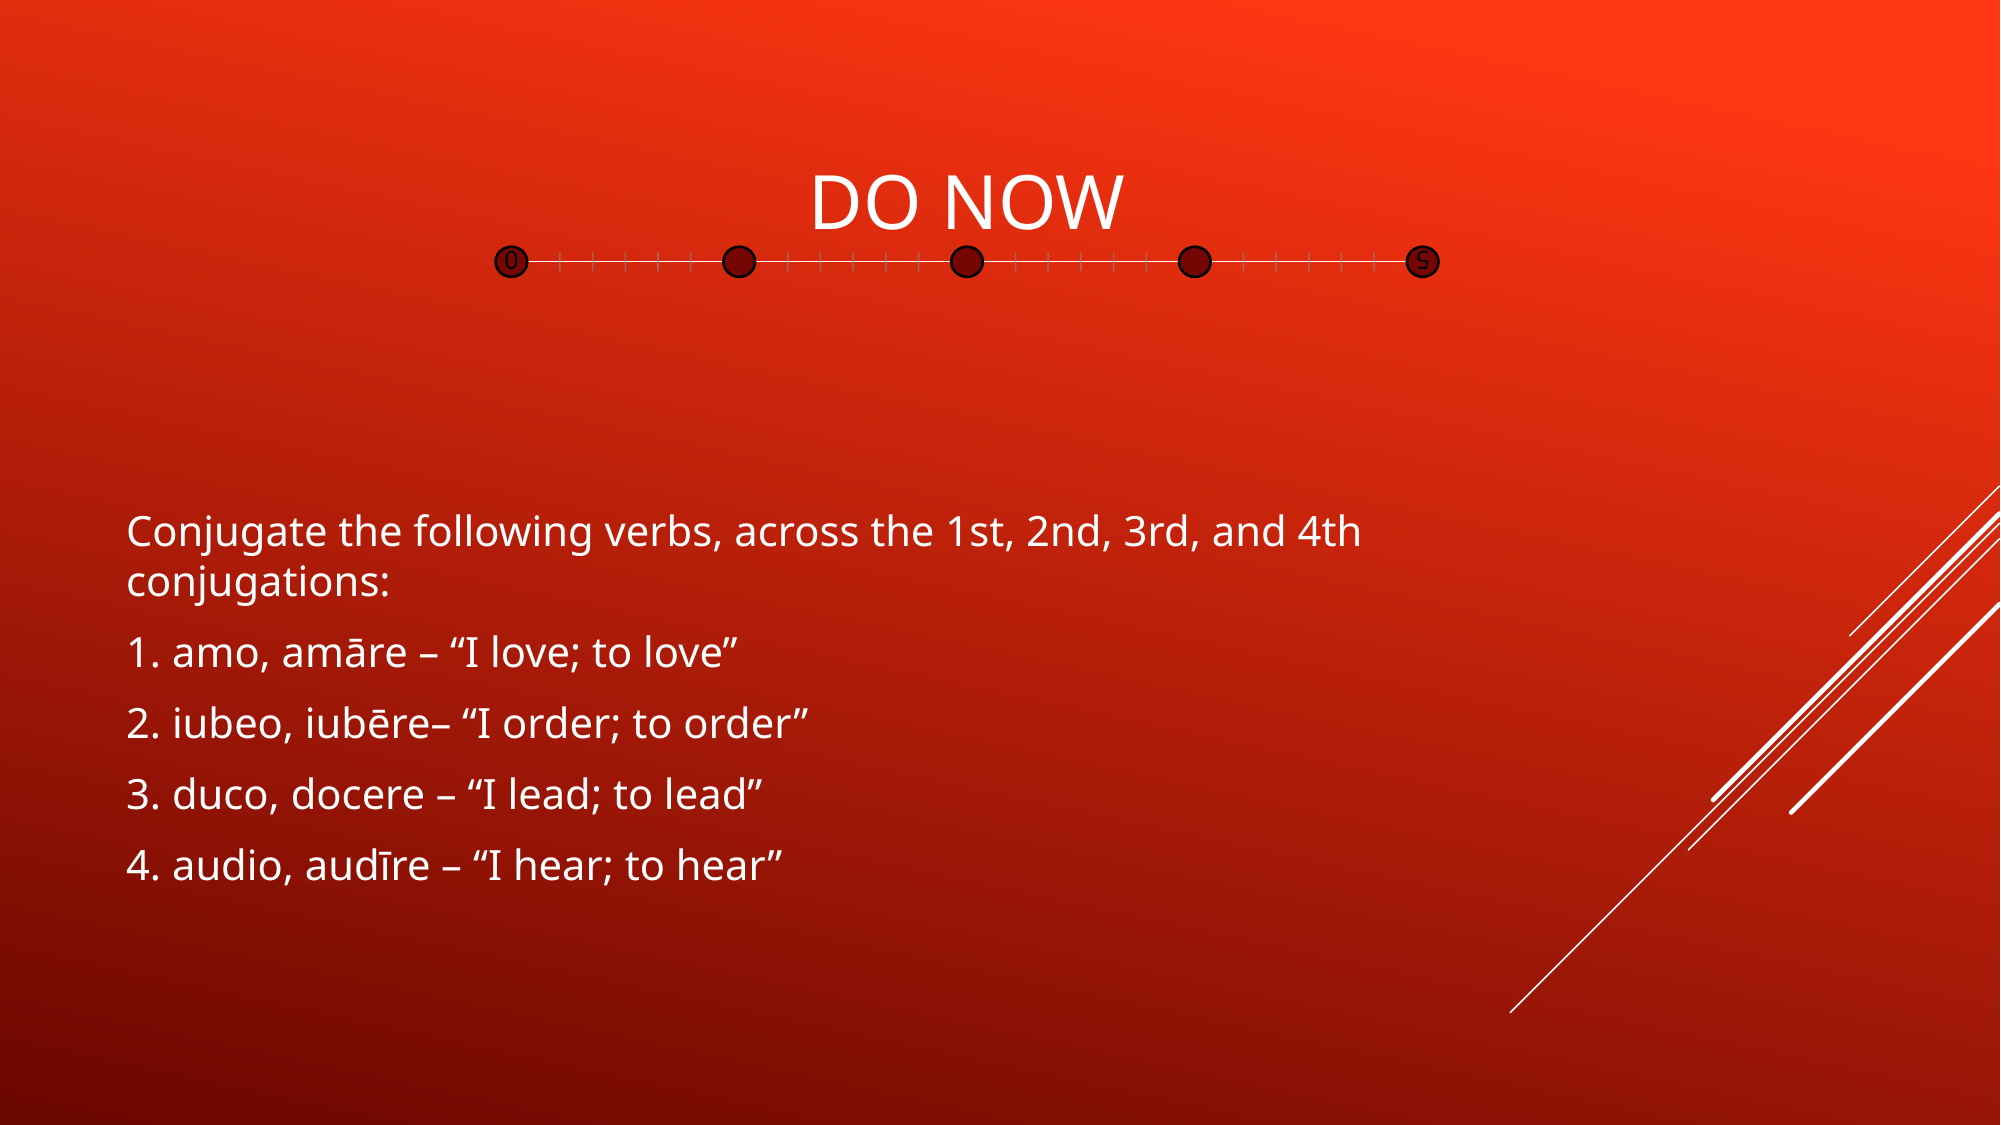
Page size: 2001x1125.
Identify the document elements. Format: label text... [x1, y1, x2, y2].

title DO NOW [261, 91, 1673, 309]
list Conjugate the following verbs, across the 1st, 2nd, 3rd, and 4th conjugations: 1. amo, amāre – “I love; to love” 2. iubeo, iubēre– “I order; to order” 3. duco, docere – “I lead; to lead” 4. audio, audīre – “I hear; to hear” [111, 317, 1522, 1077]
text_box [495, 246, 1439, 278]
